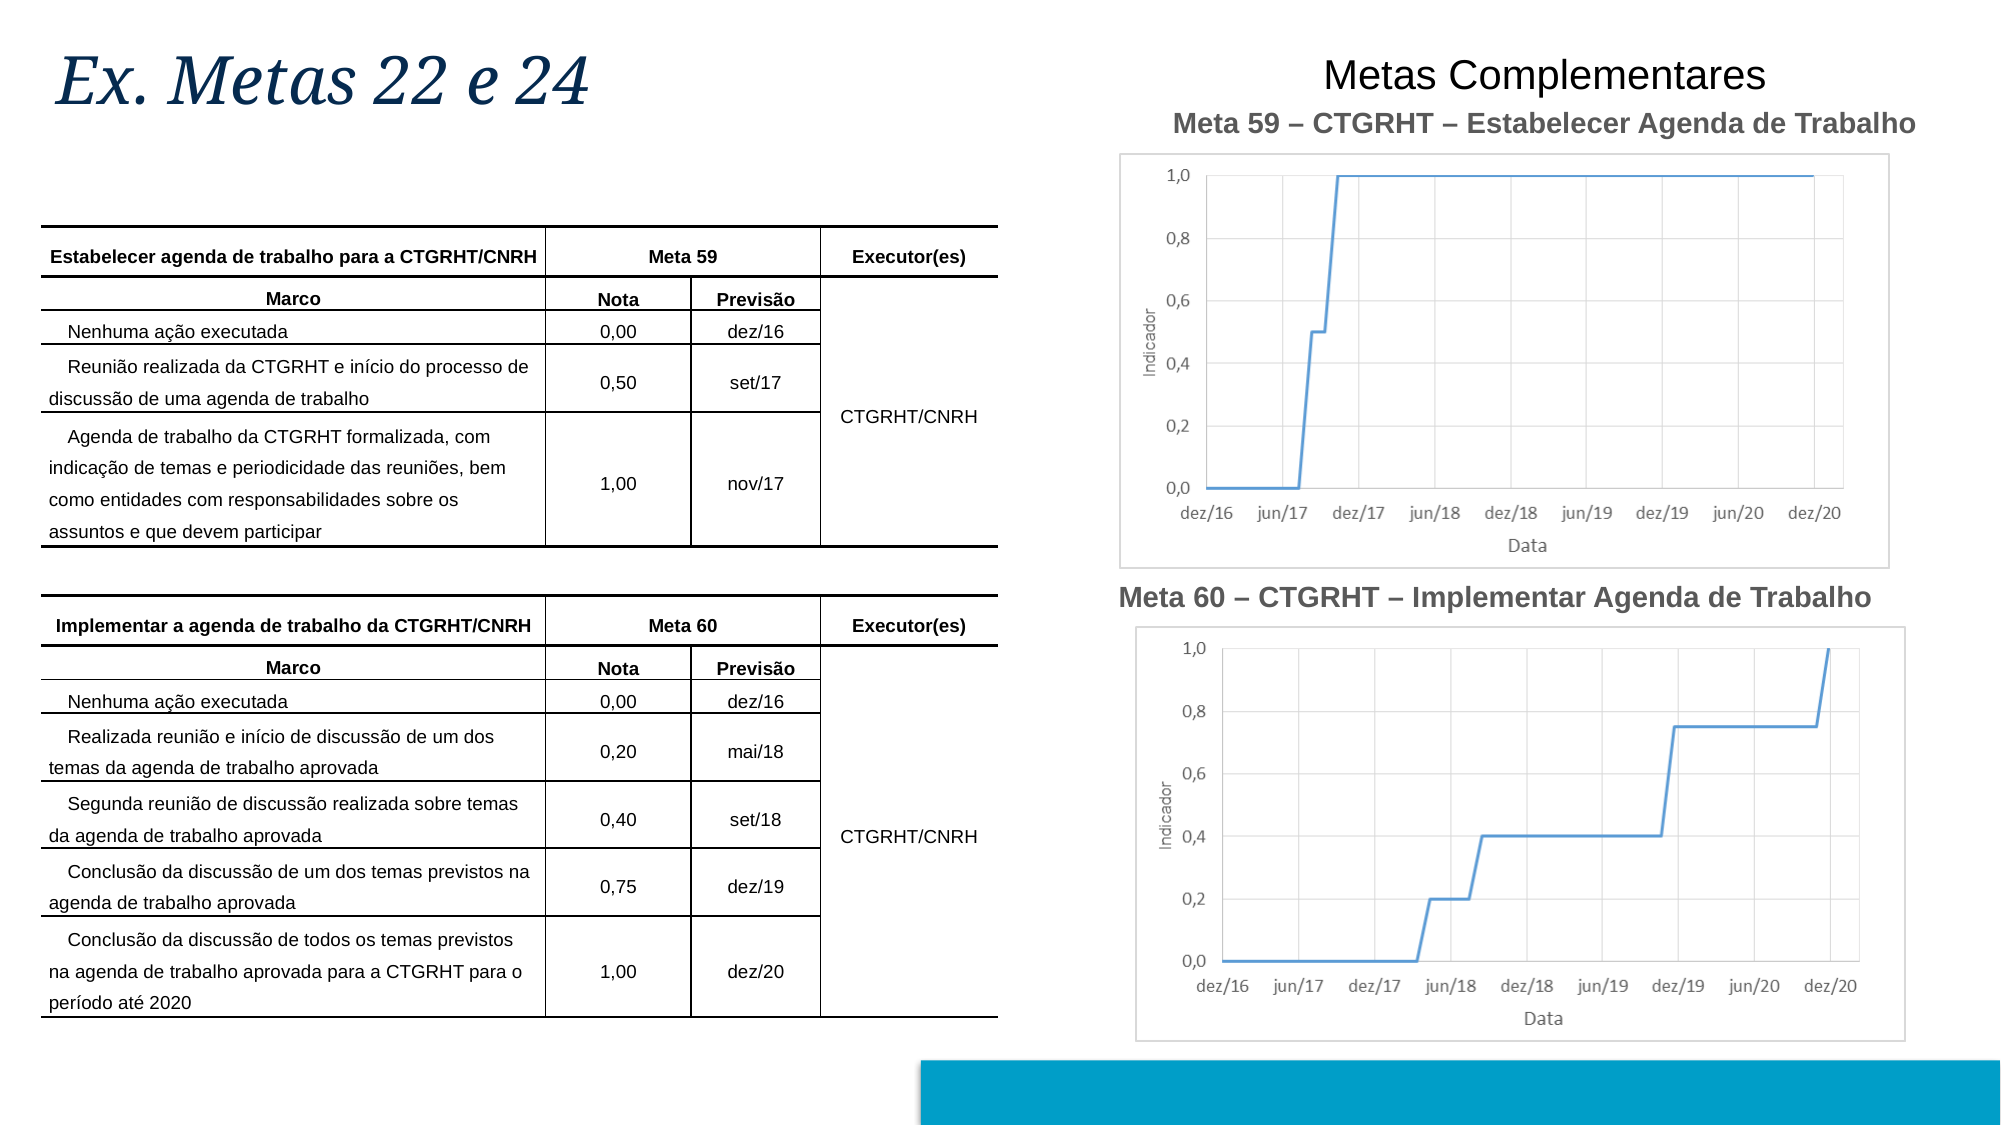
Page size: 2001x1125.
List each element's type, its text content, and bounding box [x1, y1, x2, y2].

table_cell Nenhuma ação executada [41, 680, 545, 712]
table_cell 0,20 [546, 714, 690, 780]
text_box Ex. Metas 22 e 24 [41, 27, 632, 126]
table_cell mai/18 [692, 714, 820, 780]
table_cell Agenda de trabalho da CTGRHT formalizada, com indicação de temas e periodicidade das reuniões, bem como entidades com responsabilidades sobre os assuntos e que devem participar [41, 413, 545, 545]
table_cell 0,00 [546, 680, 690, 712]
table_header Implementar a agenda de trabalho da CTGRHT/CNRH [41, 597, 545, 644]
table_cell dez/16 [692, 311, 820, 343]
table_cell Realizada reunião e início de discussão de um dos temas da agenda de trabalho aprovada [41, 714, 545, 780]
table_cell nov/17 [692, 413, 820, 545]
table_cell 0,40 [546, 782, 690, 847]
table_cell Conclusão da discussão de um dos temas previstos na agenda de trabalho aprovada [41, 849, 545, 915]
table_cell Marco [41, 647, 545, 679]
table_cell dez/20 [692, 917, 820, 1016]
text_box Meta 59 – CTGRHT – Estabelecer Agenda de Trabalho [1158, 96, 1933, 147]
table_cell Previsão [692, 278, 820, 309]
picture [1135, 626, 1906, 1043]
text_box Metas Complementares [1045, 15, 2000, 105]
table_cell Marco [41, 278, 545, 309]
table_cell 1,00 [546, 917, 690, 1016]
table_cell set/17 [692, 345, 820, 411]
picture [1119, 152, 1890, 569]
table_cell dez/16 [692, 680, 820, 712]
table_cell Previsão [692, 647, 820, 679]
table_header Executor(es) [821, 597, 998, 644]
table_header Meta 59 [546, 228, 820, 275]
table_header Executor(es) [821, 228, 998, 275]
table_header Meta 60 [546, 597, 820, 644]
table_cell CTGRHT/CNRH [821, 647, 998, 1016]
table_cell set/18 [692, 782, 820, 847]
table_cell 1,00 [546, 413, 690, 545]
text_box Meta 60 – CTGRHT – Implementar Agenda de Trabalho [1103, 570, 1888, 621]
table_cell 0,00 [546, 311, 690, 343]
table_cell 0,75 [546, 849, 690, 915]
table_header Estabelecer agenda de trabalho para a CTGRHT/CNRH [41, 228, 545, 275]
table_cell dez/19 [692, 849, 820, 915]
table_cell CTGRHT/CNRH [821, 278, 998, 545]
table_cell Segunda reunião de discussão realizada sobre temas da agenda de trabalho aprovada [41, 782, 545, 847]
table_cell 0,50 [546, 345, 690, 411]
table_cell Nenhuma ação executada [41, 311, 545, 343]
table_cell Nota [546, 647, 690, 679]
table_cell Conclusão da discussão de todos os temas previstos na agenda de trabalho aprovada para a CTGRHT para o período até 2020 [41, 917, 545, 1016]
table_cell Nota [546, 278, 690, 309]
table_cell Reunião realizada da CTGRHT e início do processo de discussão de uma agenda de trabalho [41, 345, 545, 411]
